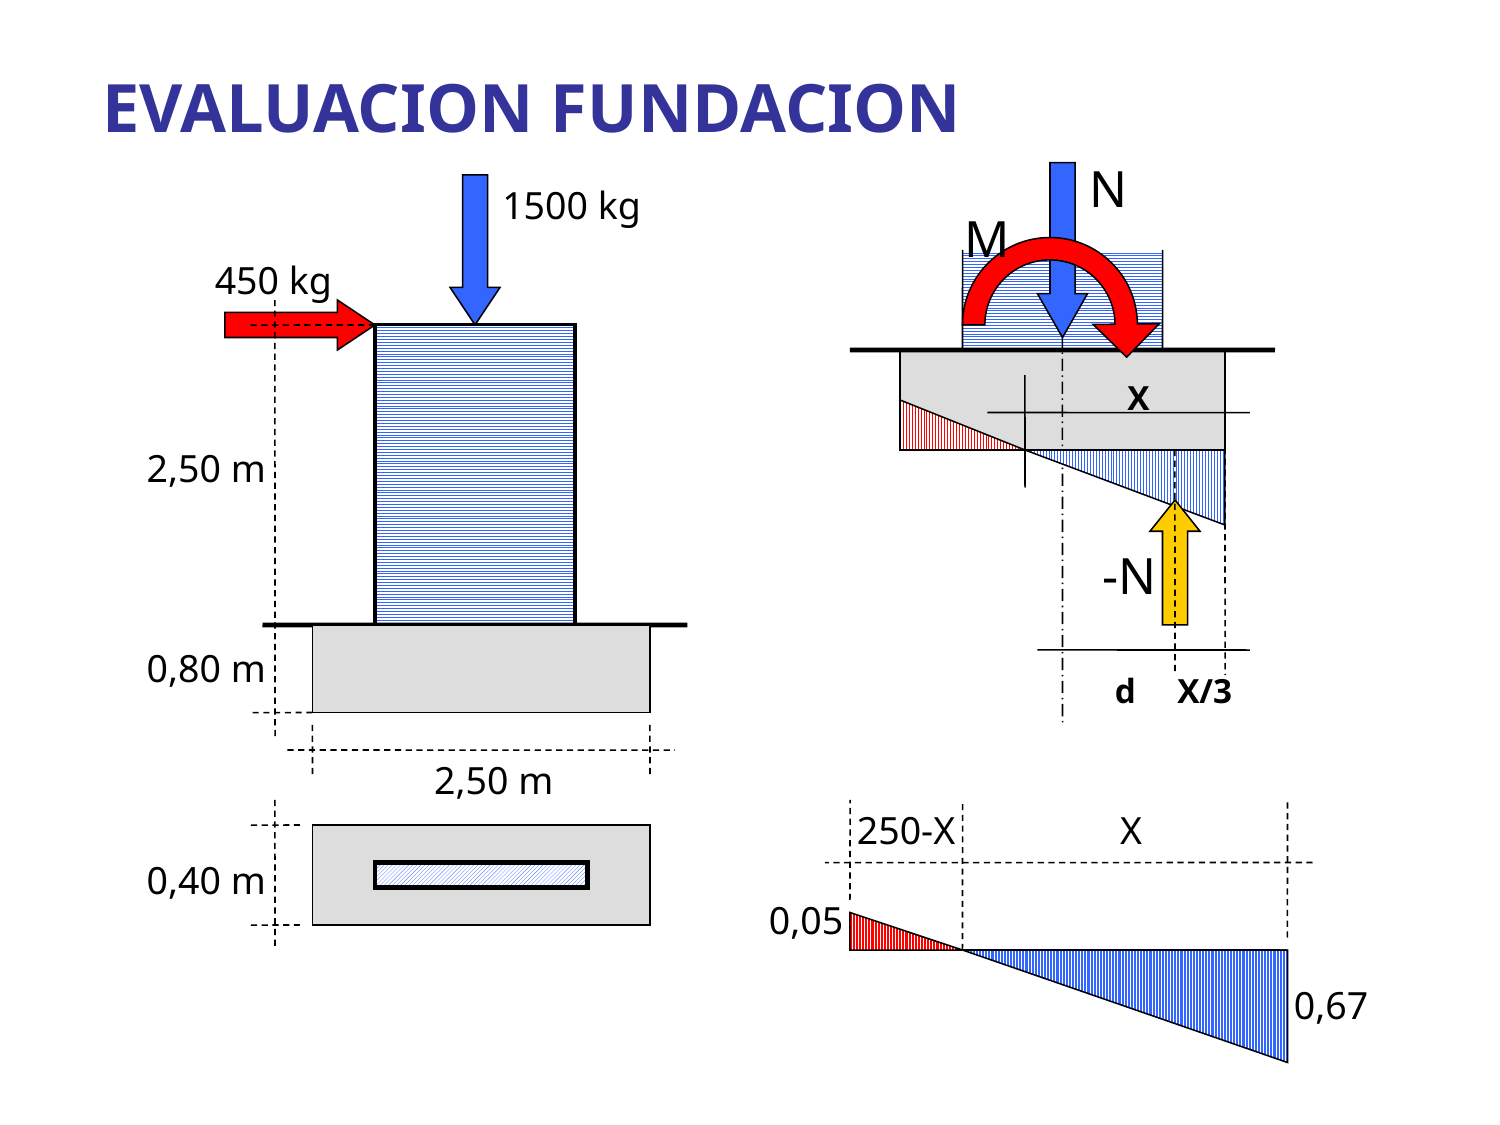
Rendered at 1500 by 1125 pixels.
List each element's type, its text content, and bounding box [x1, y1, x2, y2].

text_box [849, 149, 1276, 726]
text_box [312, 624, 650, 713]
text_box [224, 310, 375, 351]
text_box [450, 174, 501, 324]
text_box 0,05 [712, 889, 819, 950]
text_box 0,67 [1237, 974, 1425, 1035]
text_box 0,80 m [124, 637, 288, 698]
text_box [374, 862, 588, 888]
text_box 2,50 m [124, 437, 288, 498]
text_box 2,50 m [374, 749, 613, 810]
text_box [824, 799, 1313, 951]
text_box EVALUACION FUNDACION [87, 24, 1446, 188]
text_box [991, 960, 1288, 1063]
text_box 450 kg [200, 249, 388, 310]
text_box 0,40 m [112, 849, 300, 910]
text_box [312, 825, 650, 925]
text_box 1500 kg [487, 174, 688, 235]
text_box [375, 324, 575, 624]
